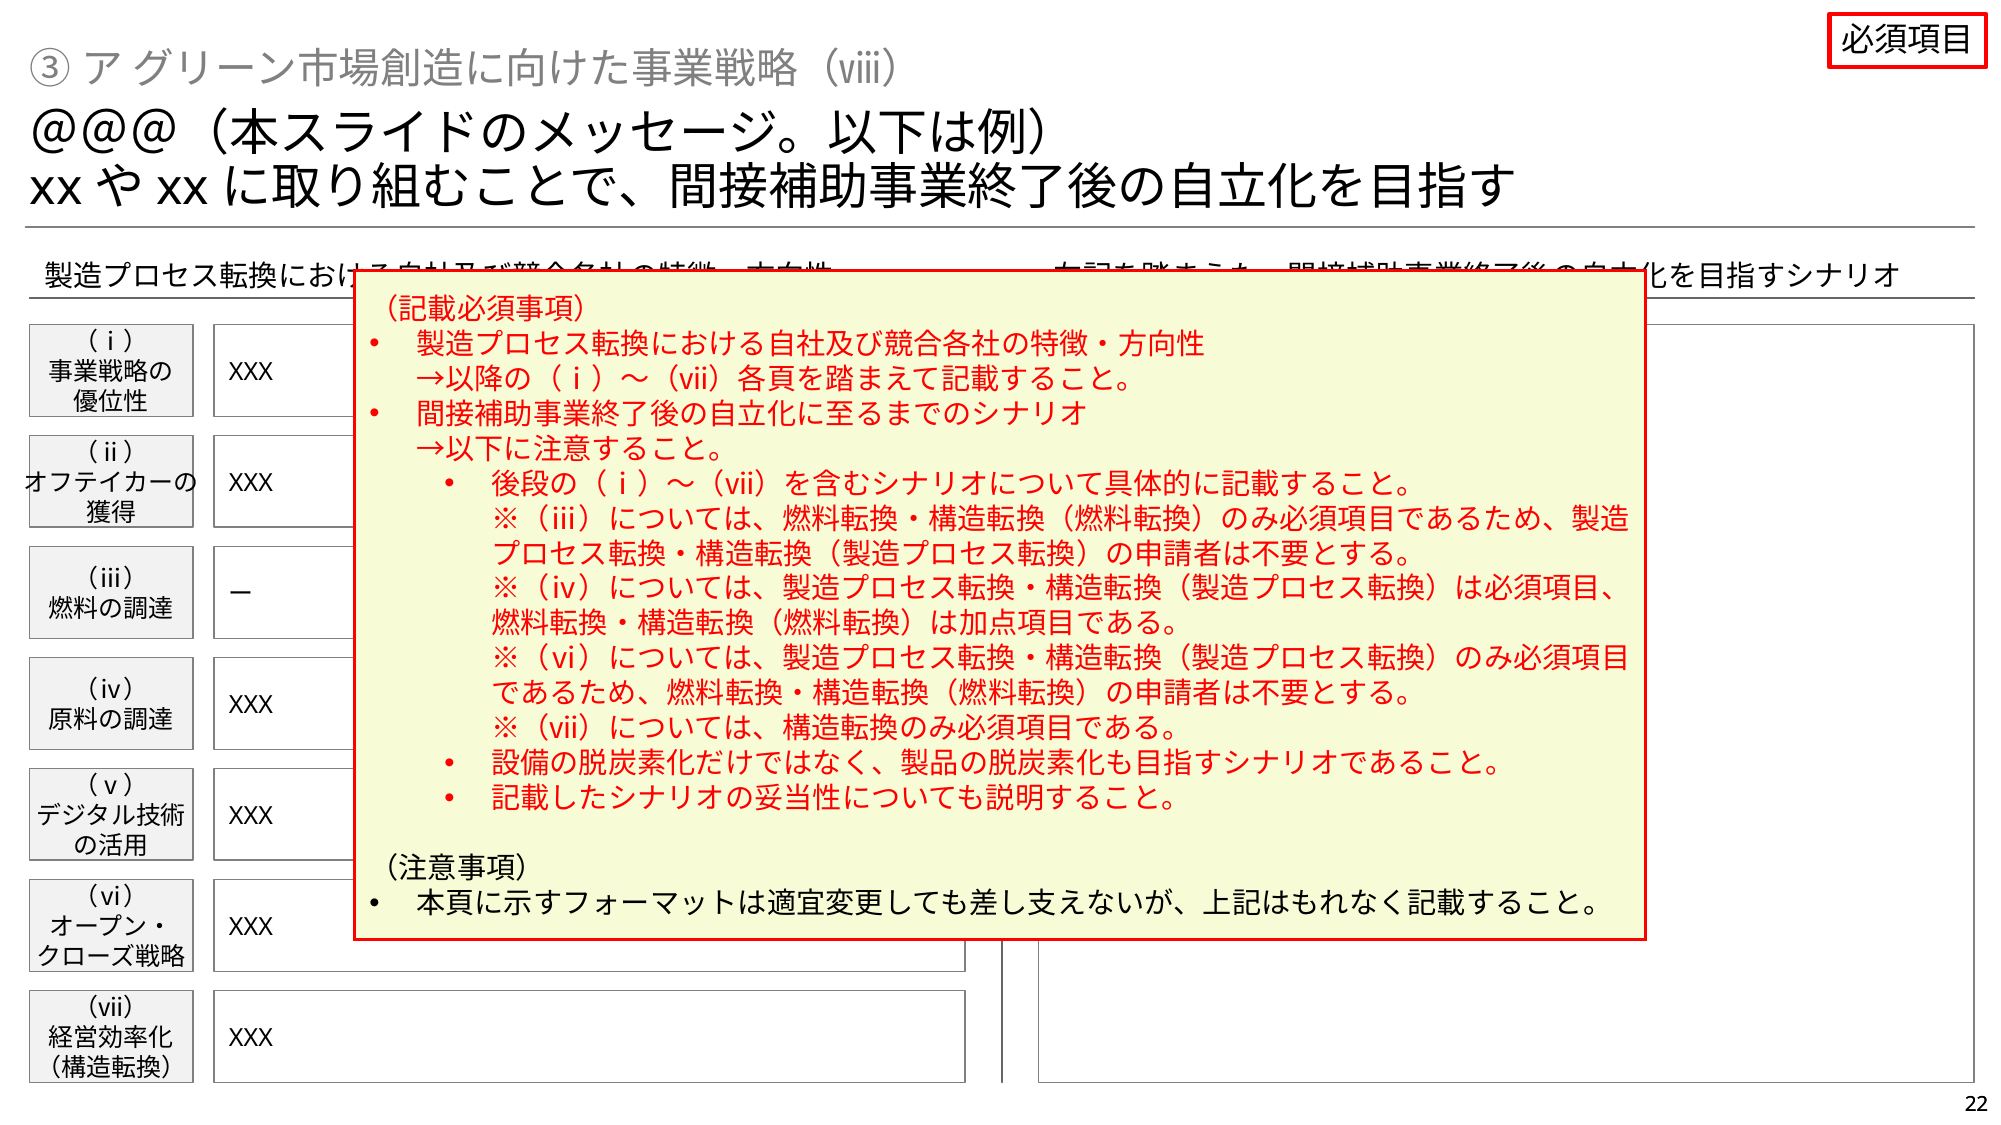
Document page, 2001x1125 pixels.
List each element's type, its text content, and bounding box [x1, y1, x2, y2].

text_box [983, 698, 1021, 736]
text_box ー [212, 545, 353, 640]
text_box （記載必須事項） 製造プロセス転換における自社及び競合各社の特徴・方向性 →以降の（ⅰ）～（ⅶ）各頁を踏まえて記載すること。 間接補助事業終了後の自立化に至るまでのシナリオ →以下に注意すること。 後段の（ⅰ）～（ⅶ）を含むシナリオについて具体的に記載すること。 ※（ⅲ）については、燃料転換・構造転換（燃料転換）のみ必須項目であるため、製造プロセス転換・構造転換（製造プロセス転換）の申請者は不要とする。 ※（ⅳ）については、製造プロセス転換・構造転換（製造プロセス転換）は必須項目、燃料転換・構造転換（燃料転換）は加点項目である。 ※（ⅵ）については、製造プロセス転換・構造転換（製造プロセス転換）のみ必須項目であるため、燃料転換・構造転換（燃料転換）の申請者は不要とする。 ※（ⅶ）については、構造転換のみ必須項目である。 設備の脱炭素化だけではなく、製品の脱炭素化も目指すシナリオであること。 記載したシナリオの妥当性についても説明すること。 （注意事項） 本頁に示すフォーマットは適宜変更しても差し支えないが、上記はもれなく記載すること。 [353, 269, 1647, 941]
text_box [28, 250, 966, 299]
text_box ＠＠＠（本スライドのメッセージ。以下は例） xxやxxに取り組むことで、間接補助事業終了後の自立化を目指す [29, 107, 1875, 216]
text_box XXX [212, 989, 966, 1084]
text_box （ⅵ） オープン・ クローズ戦略 [28, 878, 194, 973]
text_box （ⅱ） オフテイカーの 獲得 [28, 434, 194, 529]
text_box XXX [212, 323, 353, 418]
text_box 必須項目 [1829, 13, 1986, 68]
text_box XXX [212, 434, 353, 529]
text_box ③ア グリーン市場創造に向けた事業戦略（ⅷ） [29, 47, 1802, 94]
text_box （ⅲ） 燃料の調達 [28, 545, 194, 640]
text_box （ⅰ） 事業戦略の 優位性 [28, 323, 194, 418]
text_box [1038, 250, 1975, 299]
text_box XXX [212, 656, 353, 751]
text_box （ⅴ） デジタル技術 の活用 [28, 767, 194, 862]
text_box XXX [212, 878, 966, 973]
text_box （ⅳ） 原料の調達 [28, 656, 194, 751]
text_box （ⅶ） 経営効率化 （構造転換） [28, 989, 194, 1084]
text_box XXX [212, 767, 353, 862]
text_box XXX [1037, 323, 1976, 1084]
